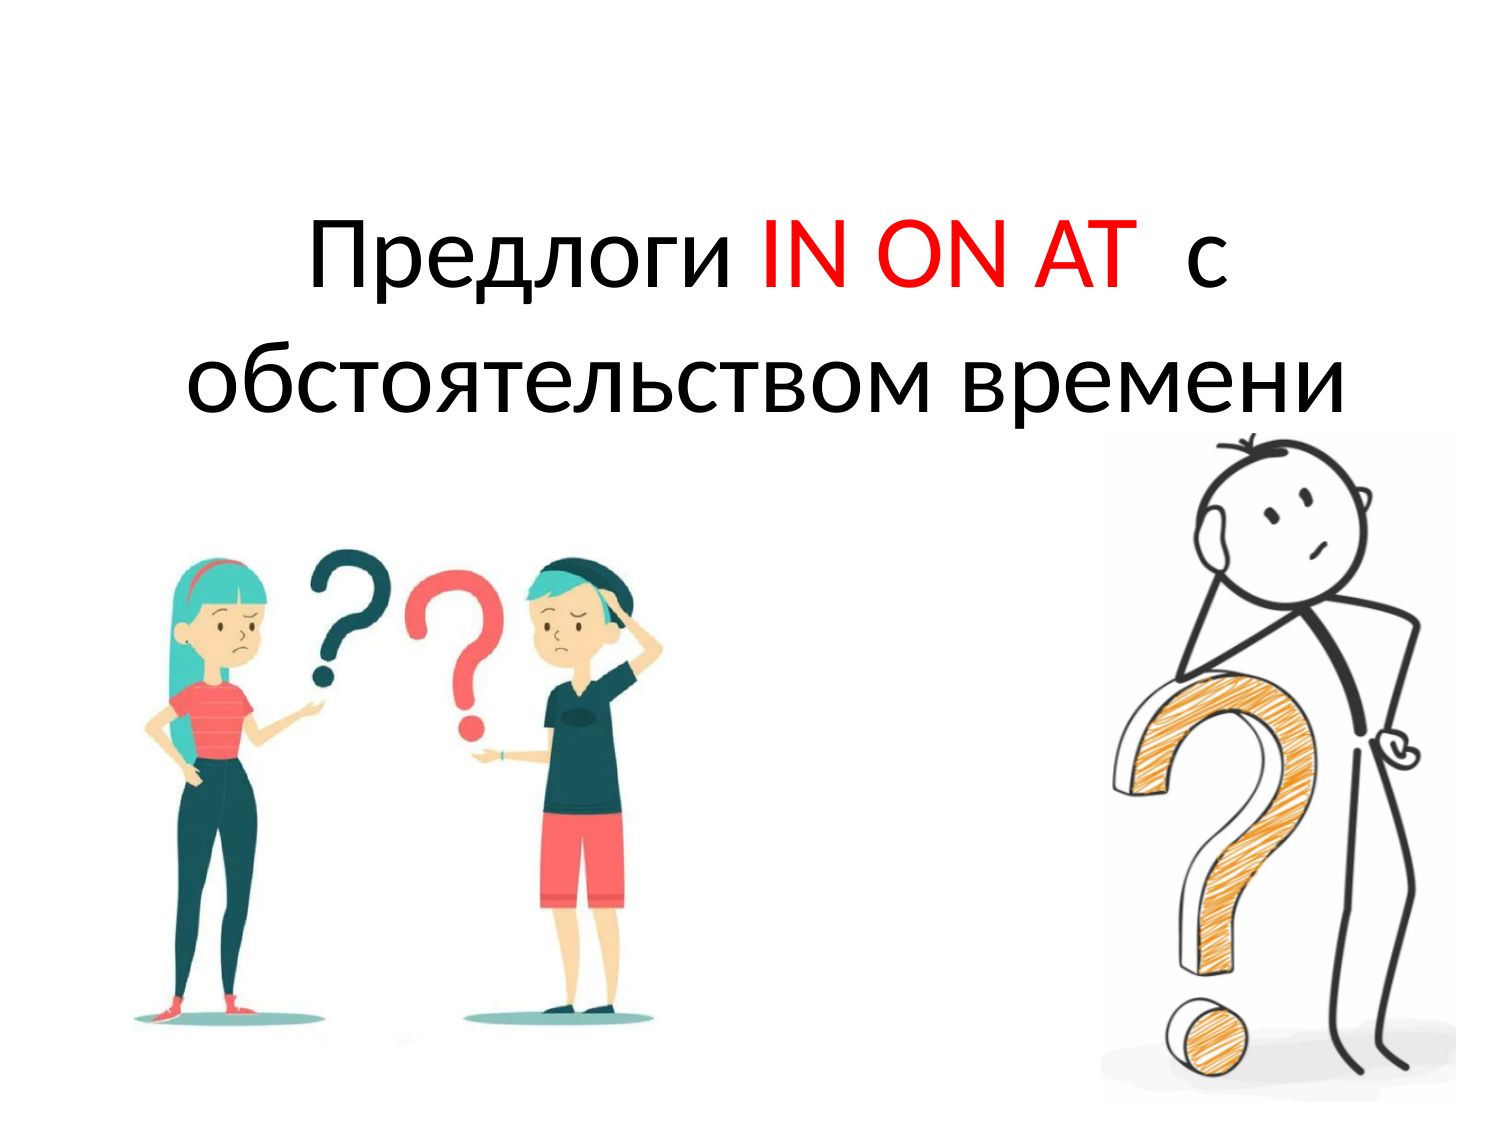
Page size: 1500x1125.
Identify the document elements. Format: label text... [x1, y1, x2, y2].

picture [1101, 433, 1456, 1102]
text_box Предлоги IN ON AT с обстоятельством времени [105, 175, 1430, 441]
picture [128, 503, 670, 1045]
